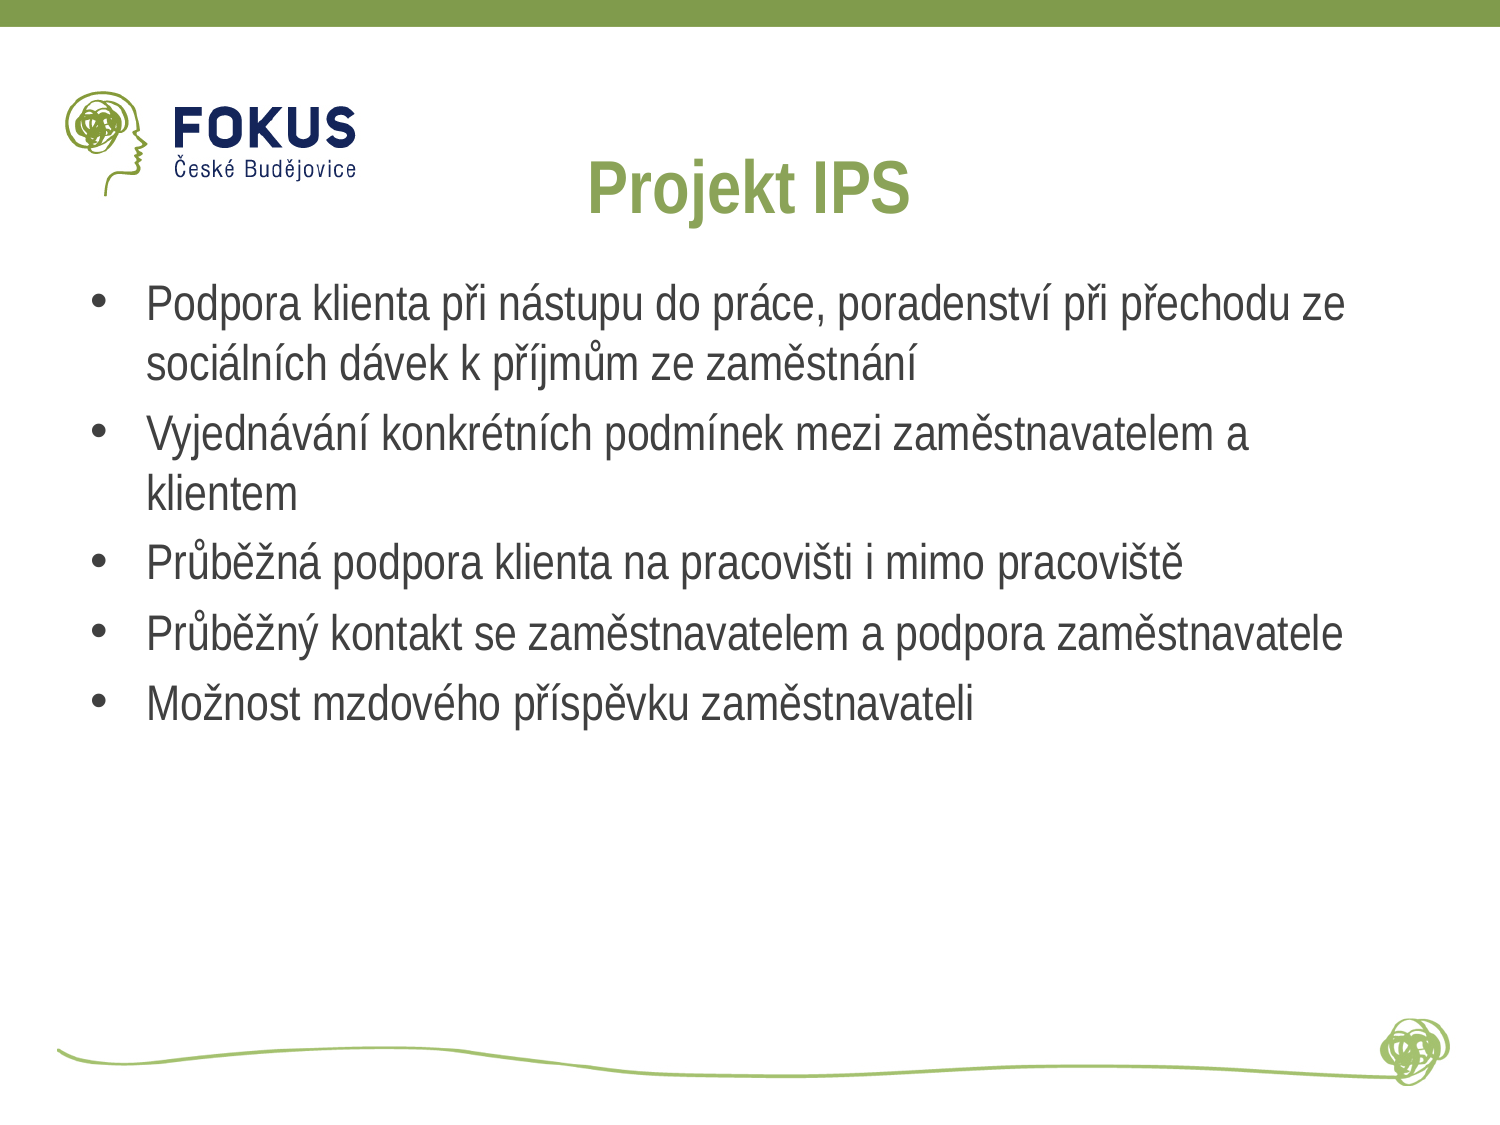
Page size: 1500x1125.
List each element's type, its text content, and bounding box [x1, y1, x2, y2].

list Podpora klienta při nástupu do práce, poradenství při přechodu ze sociálních dávek k příjmům ze zaměstnání Vyjednávání konkrétních podmínek mezi zaměstnavatelem a klientem Průběžná podpora klienta na pracovišti i mimo pracoviště Průběžný kontakt se zaměstnavatelem a podpora zaměstnavatele Možnost mzdového příspěvku zaměstnavateli [74, 262, 1426, 1006]
picture [0, 0, 1500, 1125]
title Projekt IPS [74, 89, 1426, 262]
